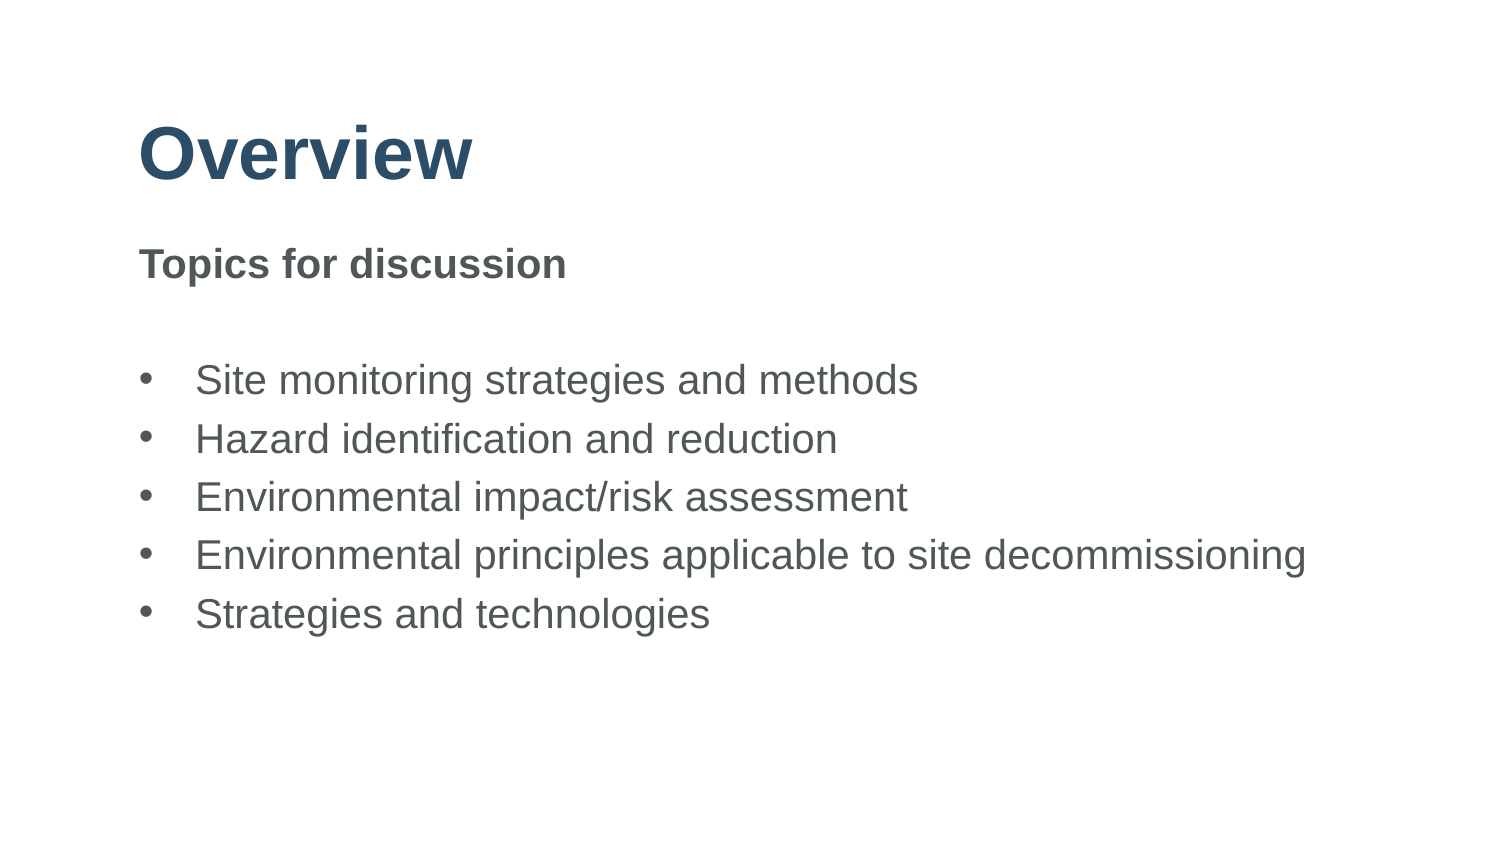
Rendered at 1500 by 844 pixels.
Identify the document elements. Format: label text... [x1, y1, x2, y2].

title Overview [123, 79, 1412, 220]
list Topics for discussion Site monitoring strategies and methods Hazard identification and reduction Environmental impact/risk assessment Environmental principles applicable to site decommissioning Strategies and technologies [123, 228, 1412, 741]
